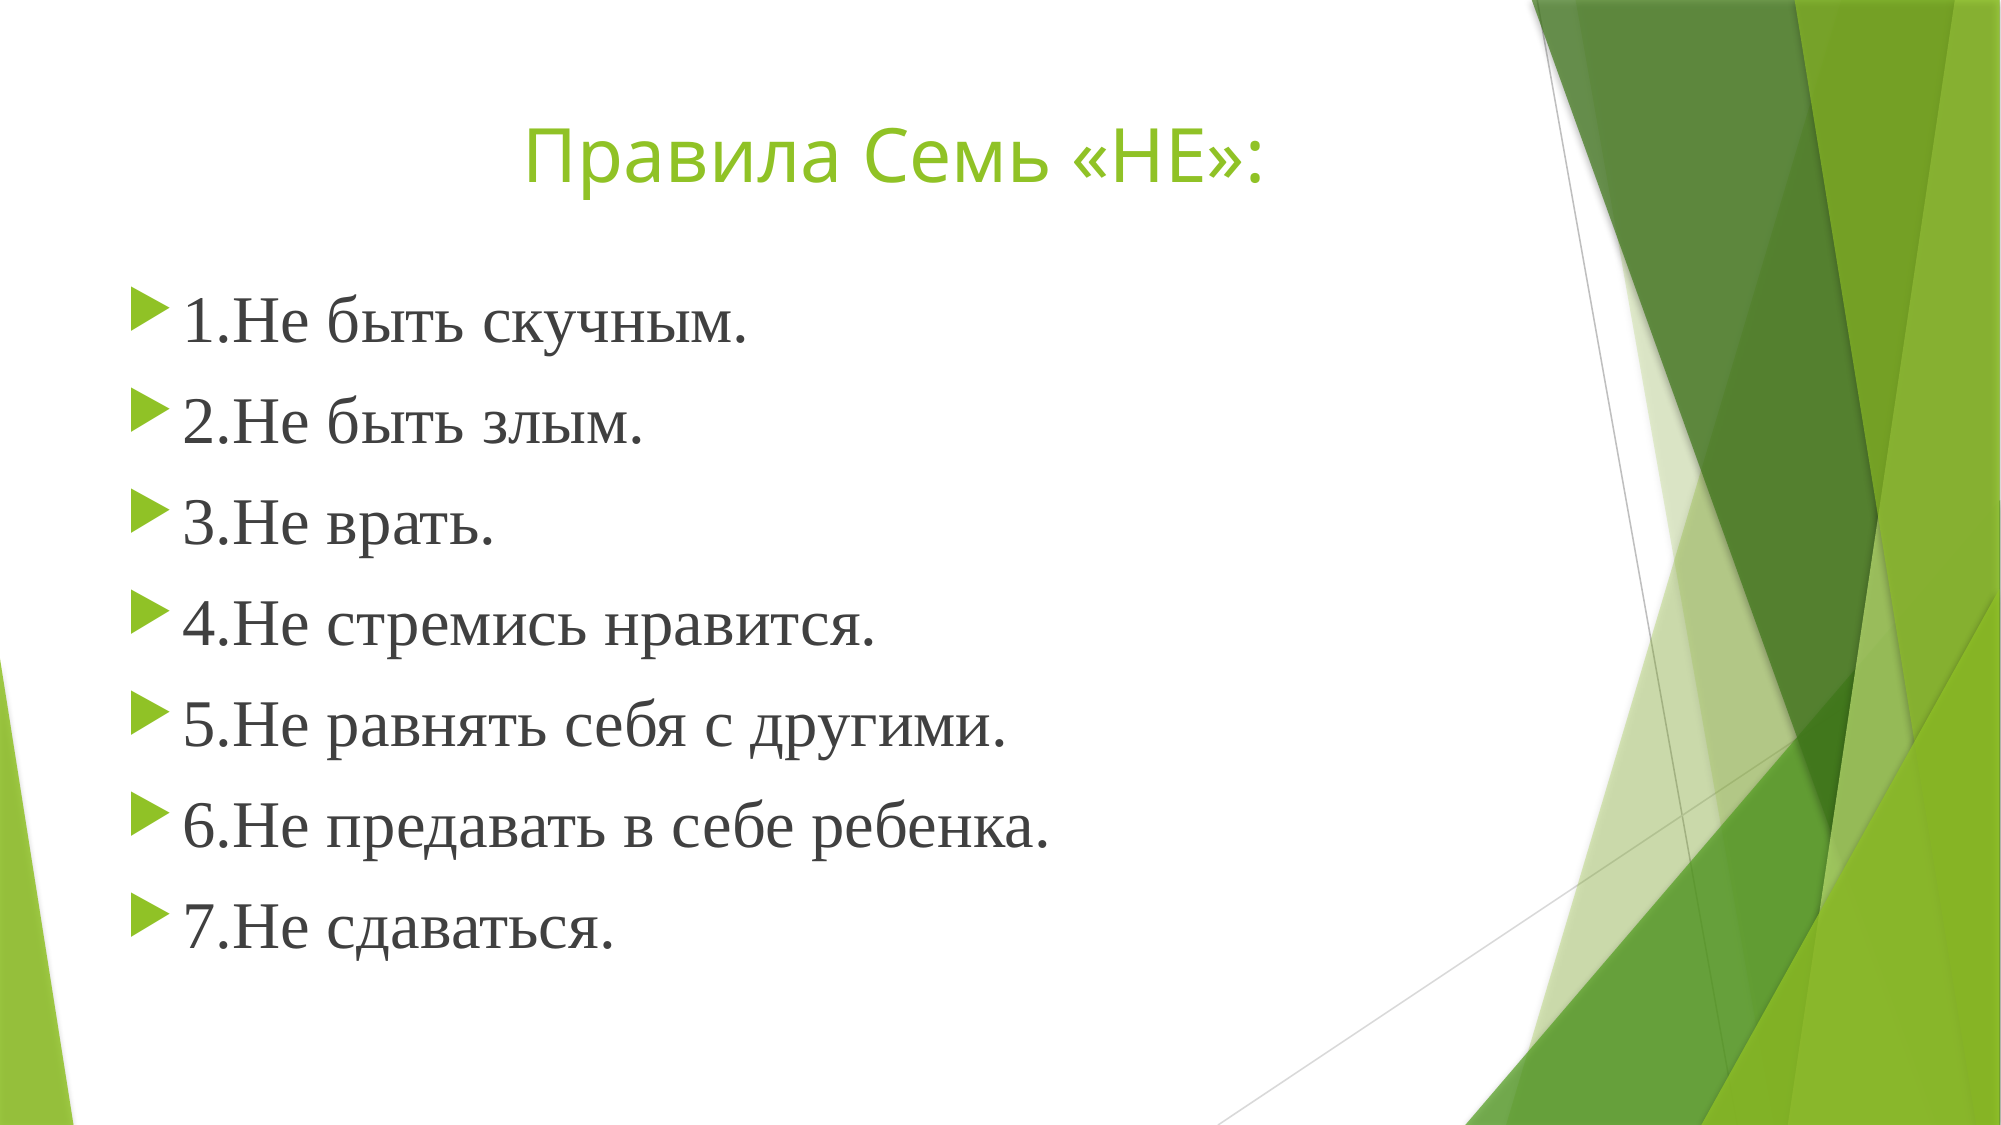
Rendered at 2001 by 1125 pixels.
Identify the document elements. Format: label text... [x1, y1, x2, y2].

list 1.Не быть скучным. 2.Не быть злым. 3.Не врать. 4.Не стремись нравится. 5.Не равнять себя с другими. 6.Не предавать в себе ребенка. 7.Не сдаваться. [111, 268, 1522, 1059]
title Правила Семь «НЕ»: [111, 99, 1522, 268]
